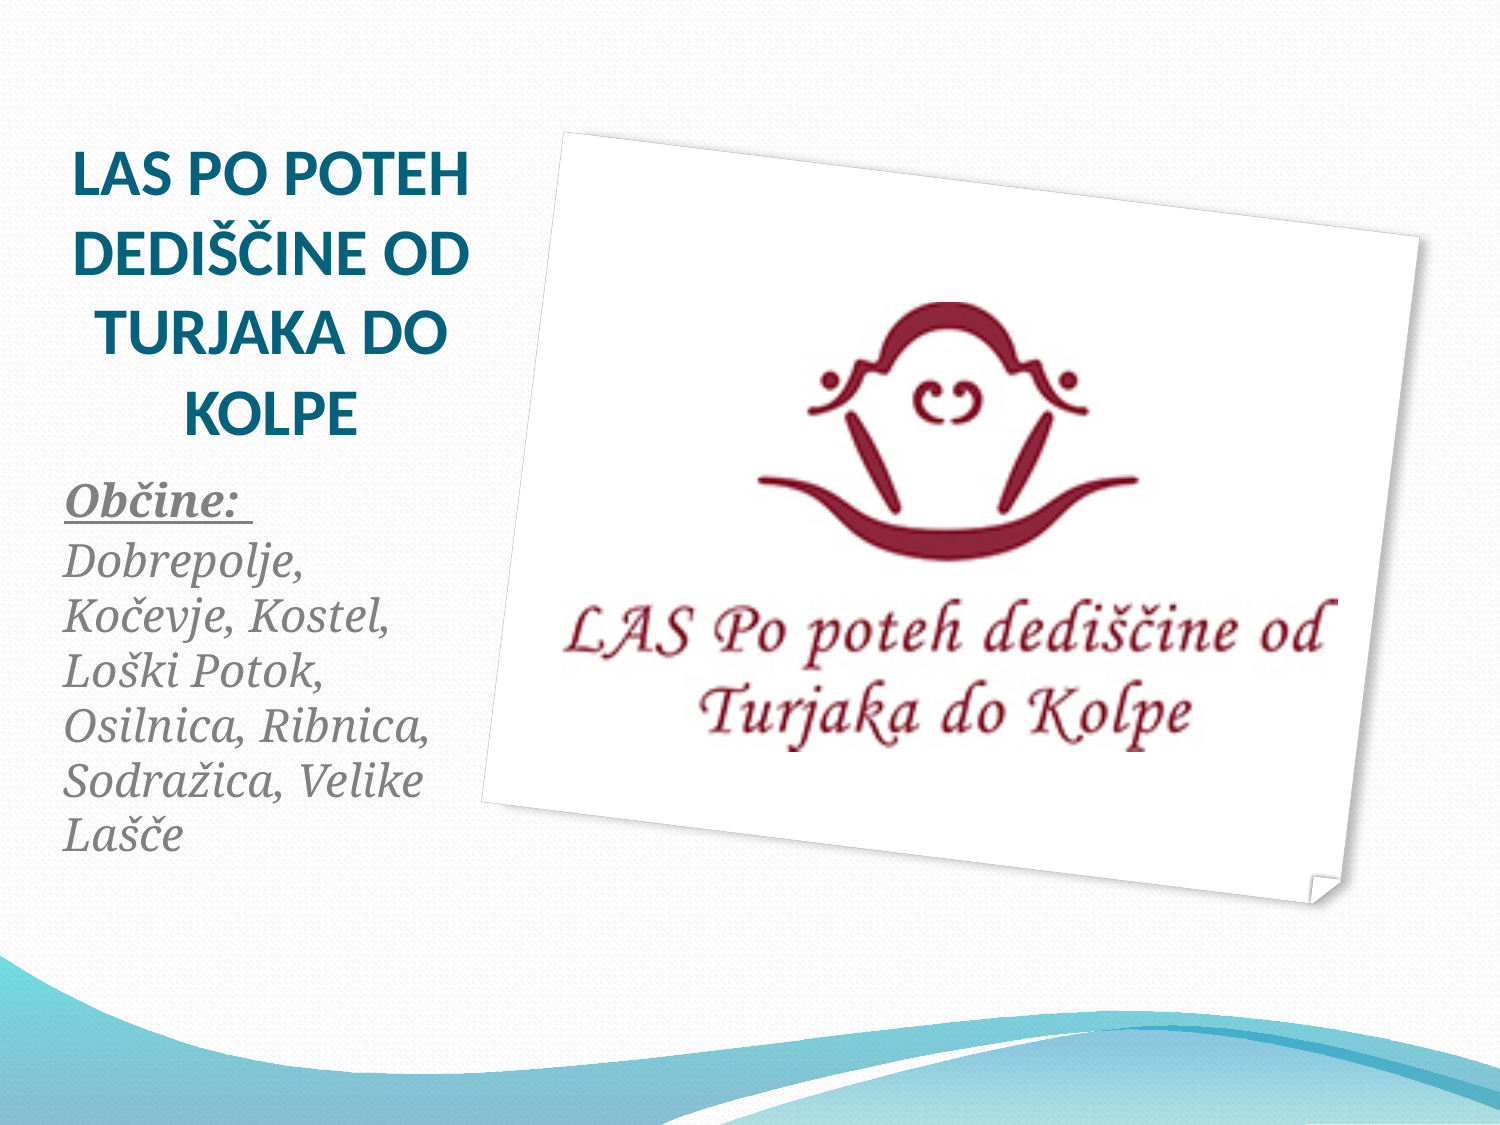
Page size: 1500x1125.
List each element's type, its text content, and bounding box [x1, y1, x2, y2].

title LAS PO POTEH DEDIŠČINE OD TURJAKA DO KOLPE [29, 196, 514, 456]
list Občine: Dobrepolje, Kočevje, Kostel, Loški Potok, Osilnica, Ribnica, Sodražica, Velike Lašče [53, 464, 467, 906]
picture [560, 302, 1339, 752]
